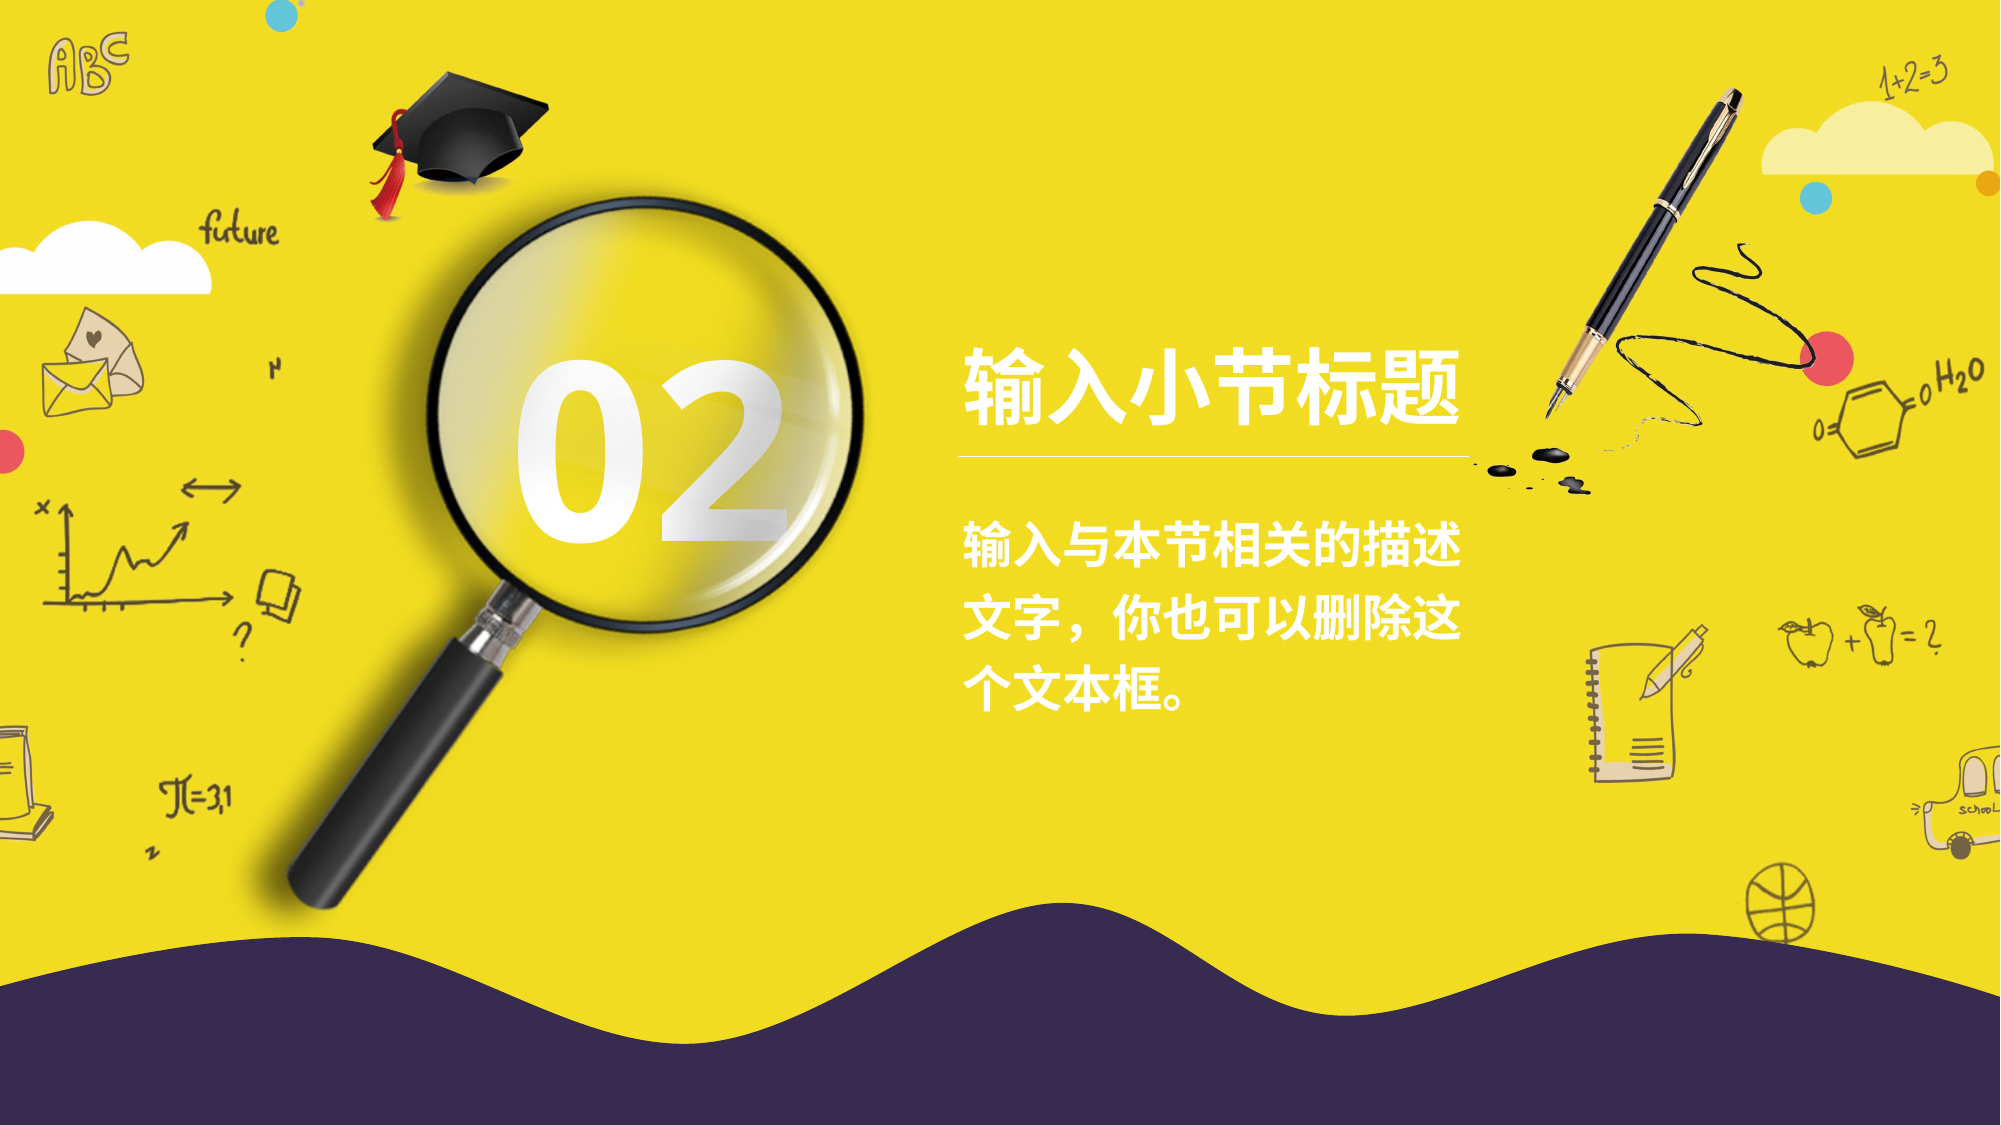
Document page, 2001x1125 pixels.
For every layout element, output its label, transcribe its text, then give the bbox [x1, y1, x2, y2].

text_box [0, 901, 2000, 1125]
title 输入小节标题 [957, 257, 1496, 444]
picture [0, 0, 2001, 1125]
list 输入与本节相关的描述文字，你也可以删除这个文本框。 [947, 494, 1496, 663]
text_box [174, 418, 252, 679]
